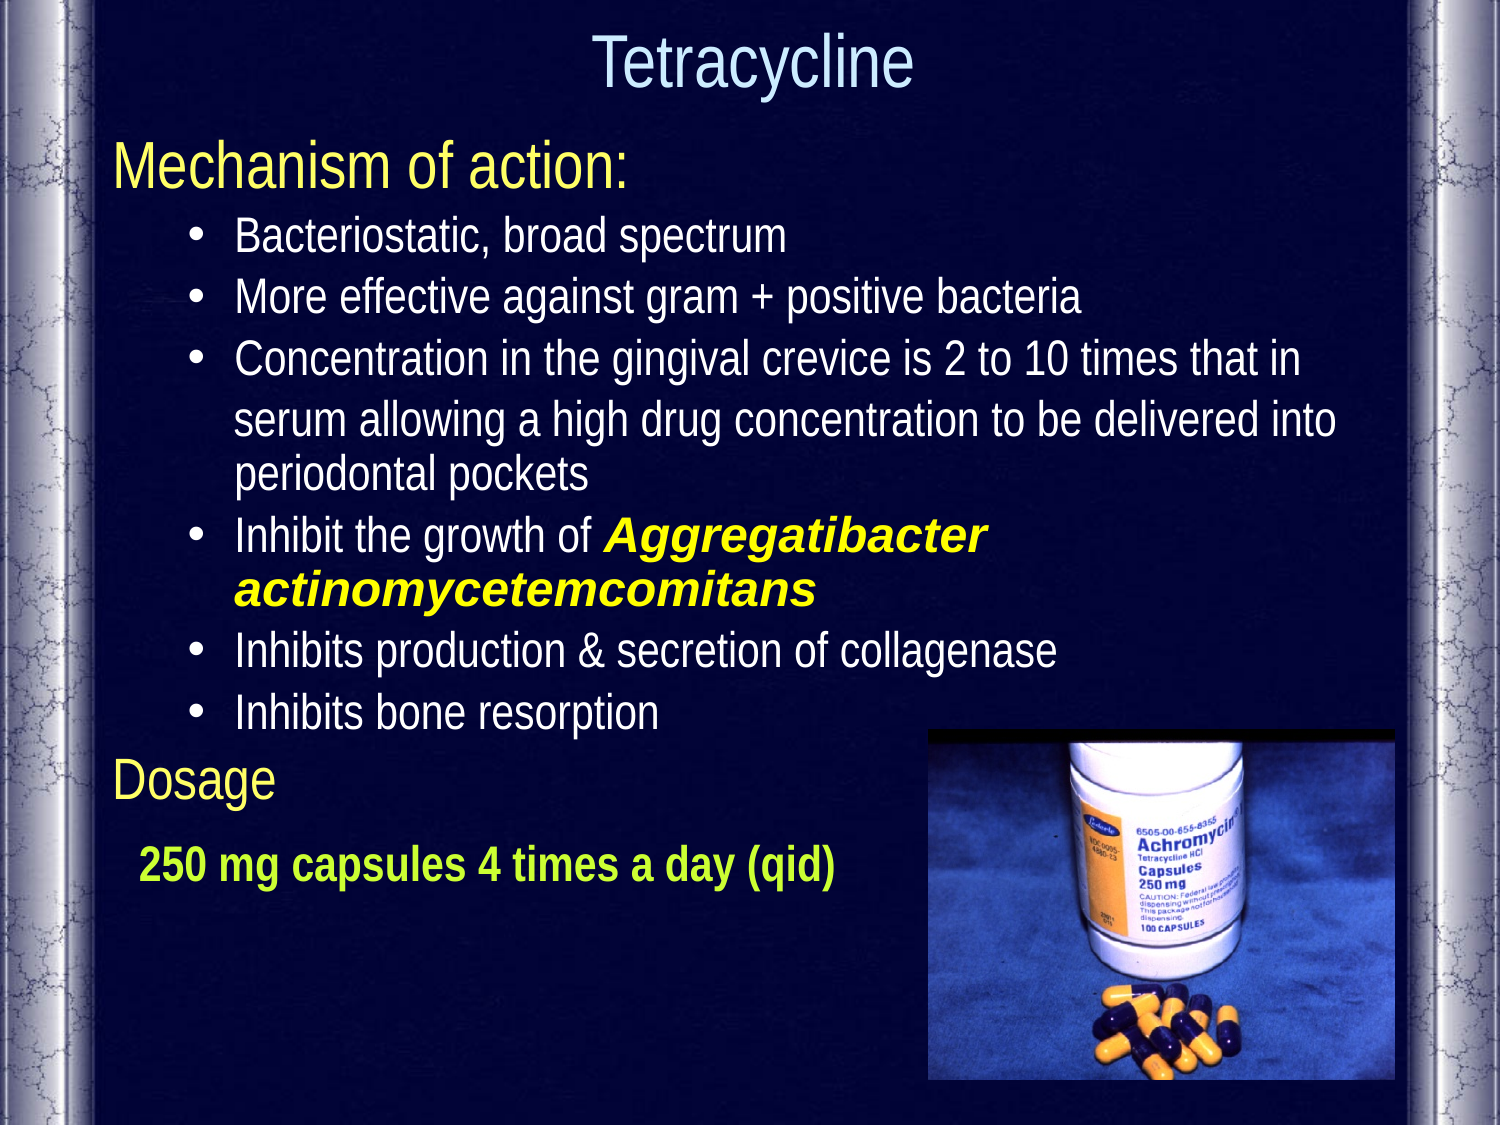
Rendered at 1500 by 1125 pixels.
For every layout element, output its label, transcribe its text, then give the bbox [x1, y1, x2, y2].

picture [1119, 0, 1500, 114]
title Tetracycline [389, 0, 1119, 114]
picture [0, 0, 1500, 1125]
list Mechanism of action: Bacteriostatic, broad spectrum More effective against gram + positive bacteria Concentration in the gingival crevice is 2 to 10 times that in serum allowing a high drug concentration to be delivered into periodontal pockets Inhibit the growth of Aggregatibacter actinomycetemcomitans Inhibits production & secretion of collagenase Inhibits bone resorption Dosage 250 mg capsules 4 times a day (qid) [97, 114, 1500, 1044]
